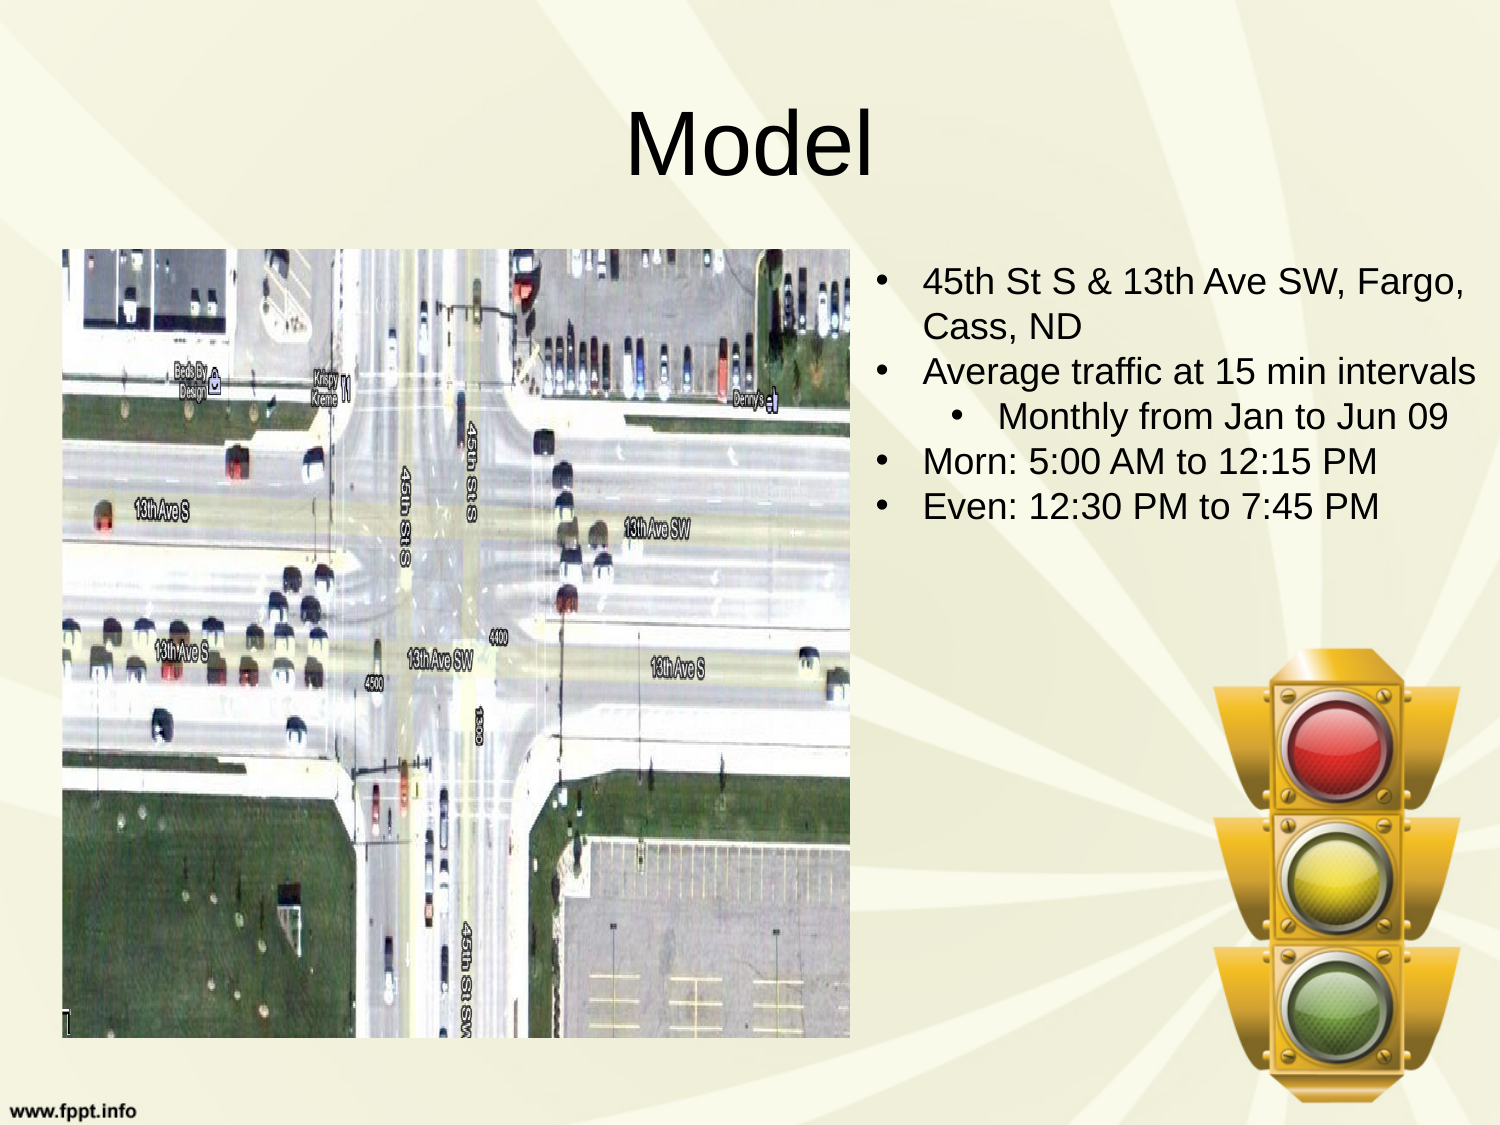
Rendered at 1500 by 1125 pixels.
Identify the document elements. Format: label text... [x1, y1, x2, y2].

title Model [75, 45, 1425, 233]
picture [0, 0, 1500, 1125]
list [62, 249, 851, 1038]
text_box 45th St S & 13th Ave SW, Fargo, Cass, ND Average traffic at 15 min intervals Monthly from Jan to Jun 09 Morn: 5:00 AM to 12:15 PM Even: 12:30 PM to 7:45 PM [860, 249, 1499, 535]
